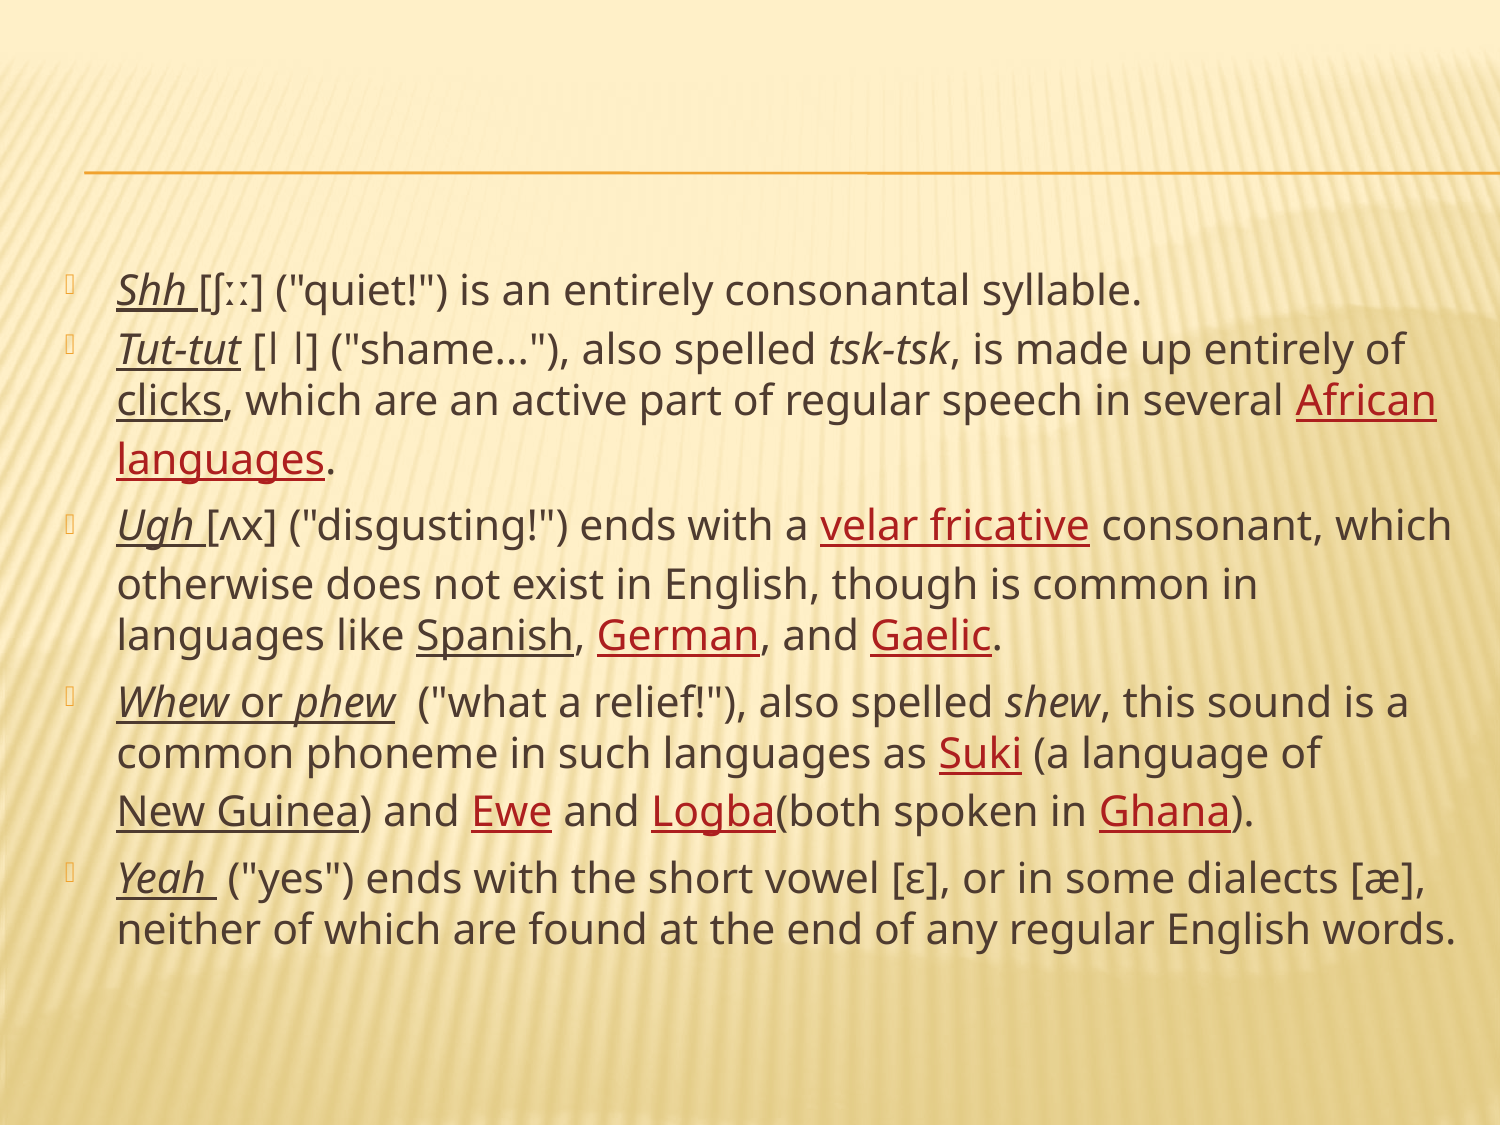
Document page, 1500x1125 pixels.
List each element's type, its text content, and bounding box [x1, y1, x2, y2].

list Shh [ʃːː] ("quiet!") is an entirely consonantal syllable. Tut-tut [ǀ ǀ] ("shame..."), also spelled tsk-tsk, is made up entirely of clicks, which are an active part of regular speech in several African languages. Ugh [ʌx] ("disgusting!") ends with a velar fricative consonant, which otherwise does not exist in English, though is common in languages like Spanish, German, and Gaelic. Whew or phew ("what a relief!"), also spelled shew, this sound is a common phoneme in such languages as Suki (a language of New Guinea) and Ewe and Logba(both spoken in Ghana). Yeah ("yes") ends with the short vowel [ɛ], or in some dialects [æ], neither of which are found at the end of any regular English words. [50, 254, 1475, 998]
